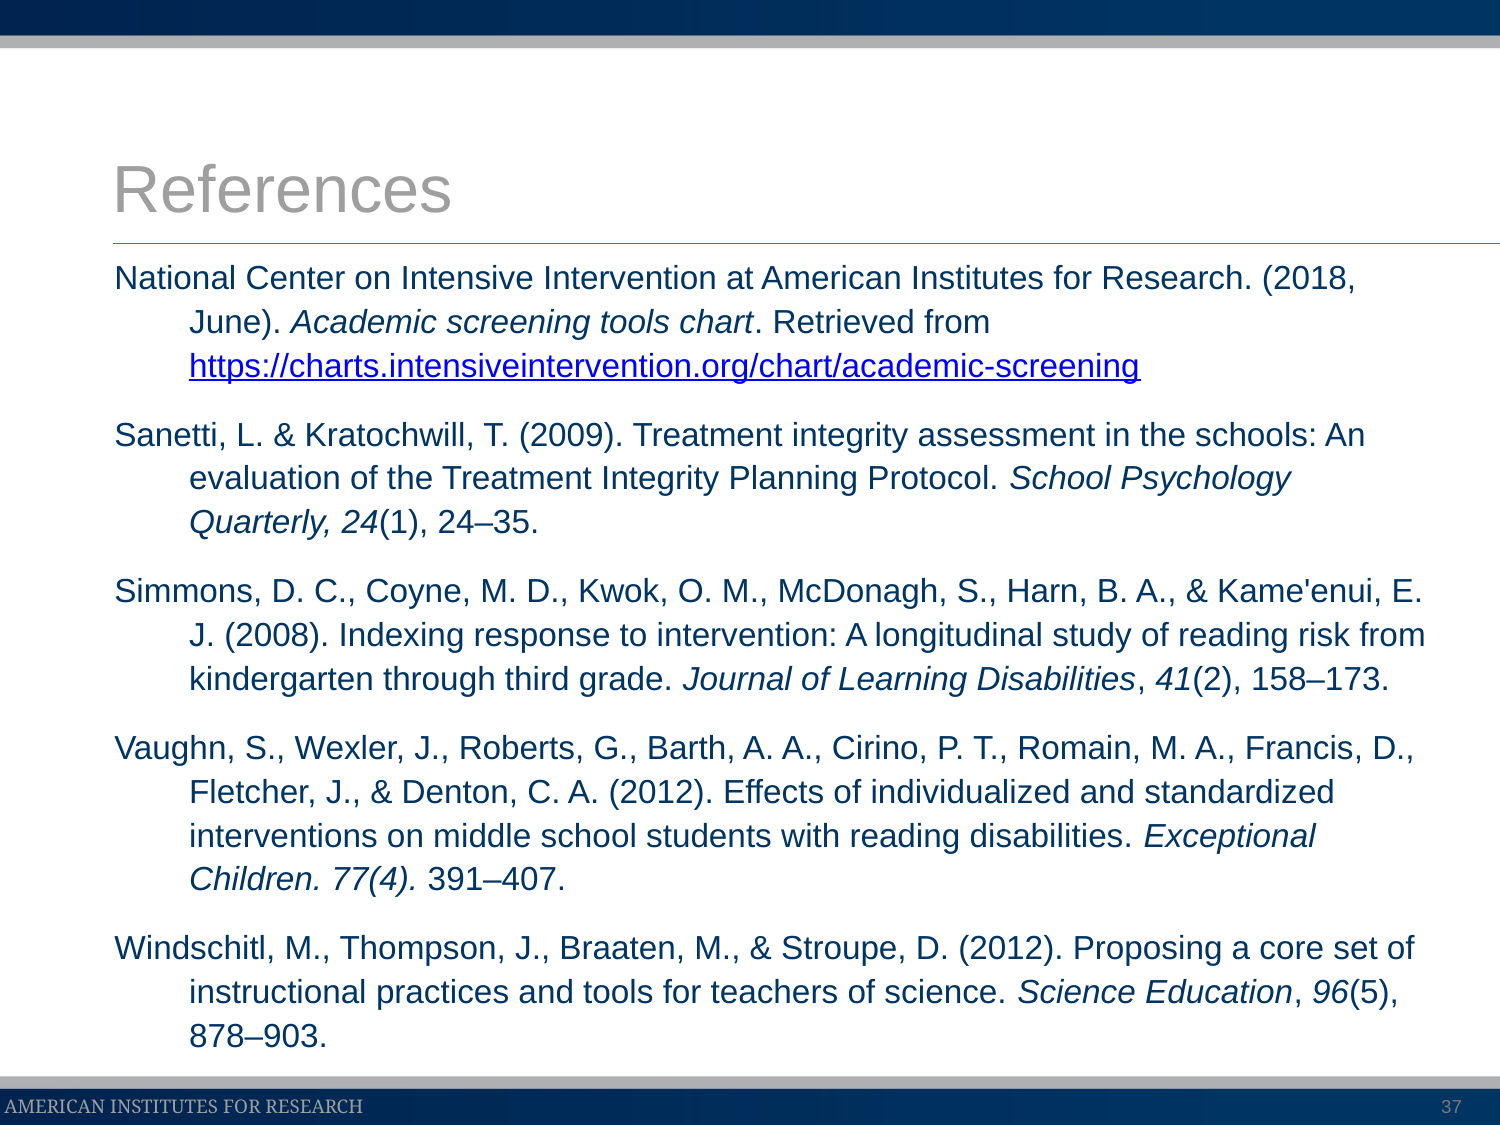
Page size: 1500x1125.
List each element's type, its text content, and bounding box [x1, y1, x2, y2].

list National Center on Intensive Intervention at American Institutes for Research. (2018, June). Academic screening tools chart. Retrieved from https://charts.intensiveintervention.org/chart/academic-screening Sanetti, L. & Kratochwill, T. (2009). Treatment integrity assessment in the schools: An evaluation of the Treatment Integrity Planning Protocol. School Psychology Quarterly, 24(1), 24–35. Simmons, D. C., Coyne, M. D., Kwok, O. M., McDonagh, S., Harn, B. A., & Kame'enui, E. J. (2008). Indexing response to intervention: A longitudinal study of reading risk from kindergarten through third grade. Journal of Learning Disabilities, 41(2), 158–173. Vaughn, S., Wexler, J., Roberts, G., Barth, A. A., Cirino, P. T., Romain, M. A., Francis, D., Fletcher, J., & Denton, C. A. (2012). Effects of individualized and standardized interventions on middle school students with reading disabilities. Exceptional Children. 77(4). 391–407. Windschitl, M., Thompson, J., Braaten, M., & Stroupe, D. (2012). Proposing a core set of instructional practices and tools for teachers of science. Science Education, 96(5), 878–903. [112, 251, 1440, 1066]
picture [0, 0, 1500, 1125]
title References [112, 144, 1463, 226]
slide_number 37 [1438, 1095, 1462, 1118]
